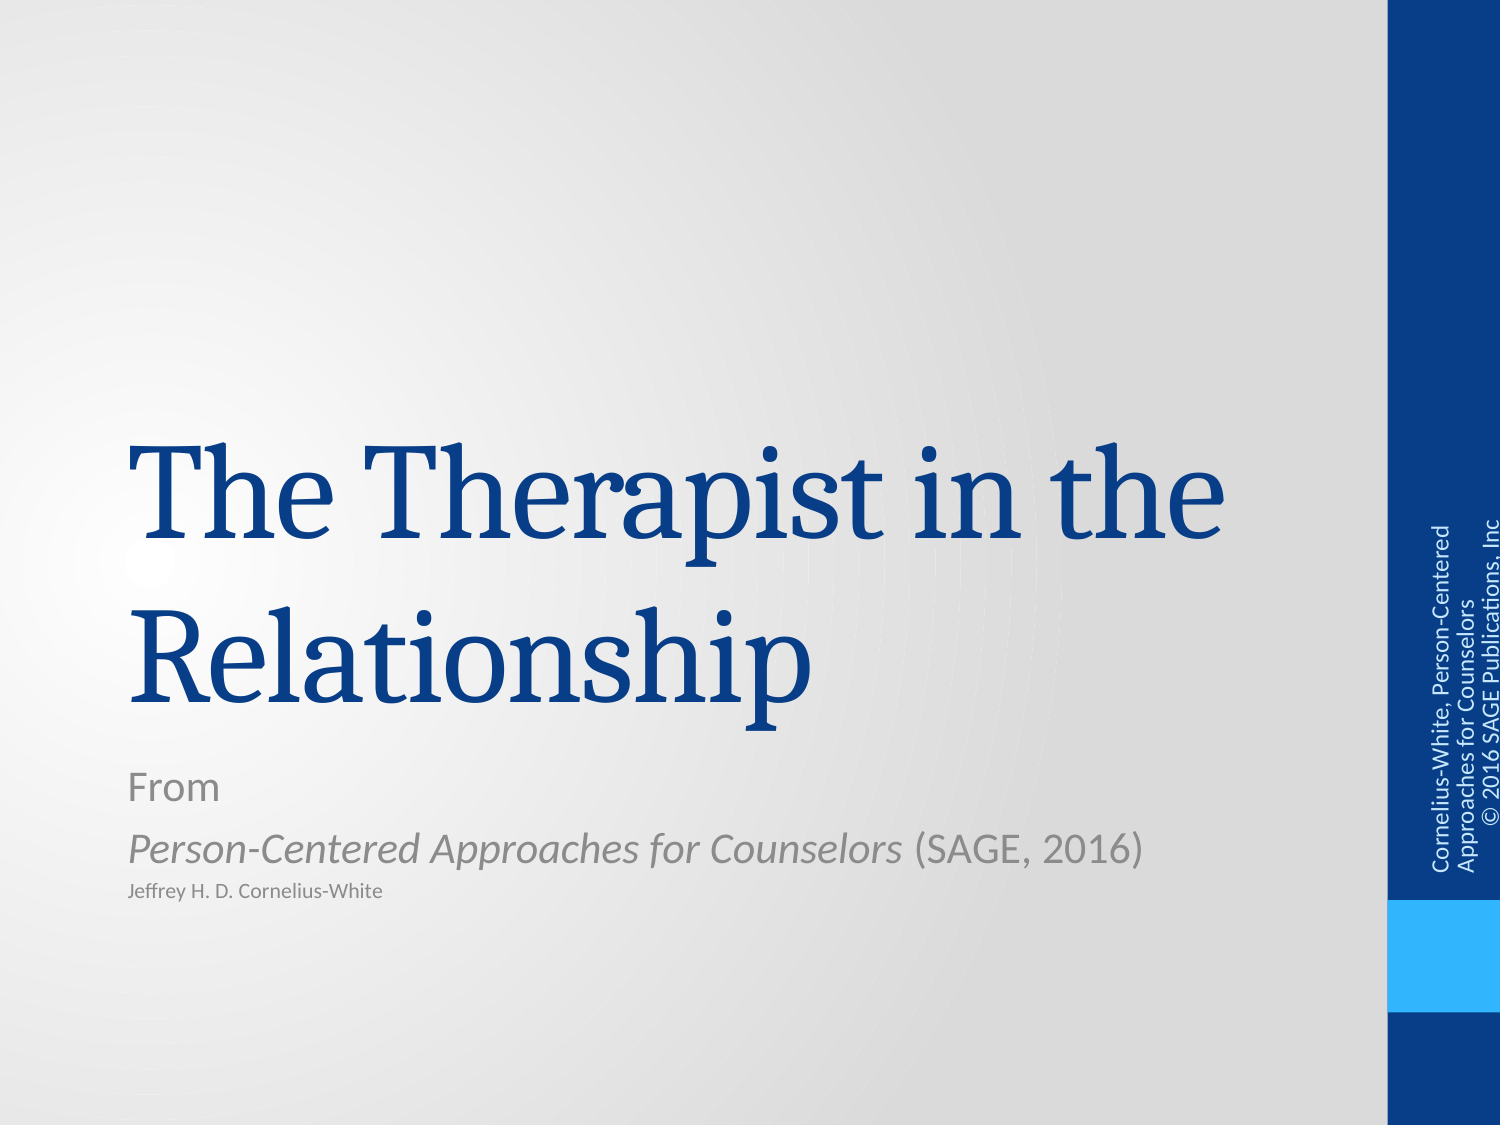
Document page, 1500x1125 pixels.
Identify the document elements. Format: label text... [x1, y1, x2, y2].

subtitle From Person-Centered Approaches for Counselors (SAGE, 2016) Jeffrey H. D. Cornelius-White [112, 750, 1173, 925]
footer Cornelius-White, Person-Centered Approaches for Counselors © 2016 SAGE Publications, Inc. [1408, 500, 1469, 889]
title The Therapist in the Relationship [112, 312, 1350, 738]
